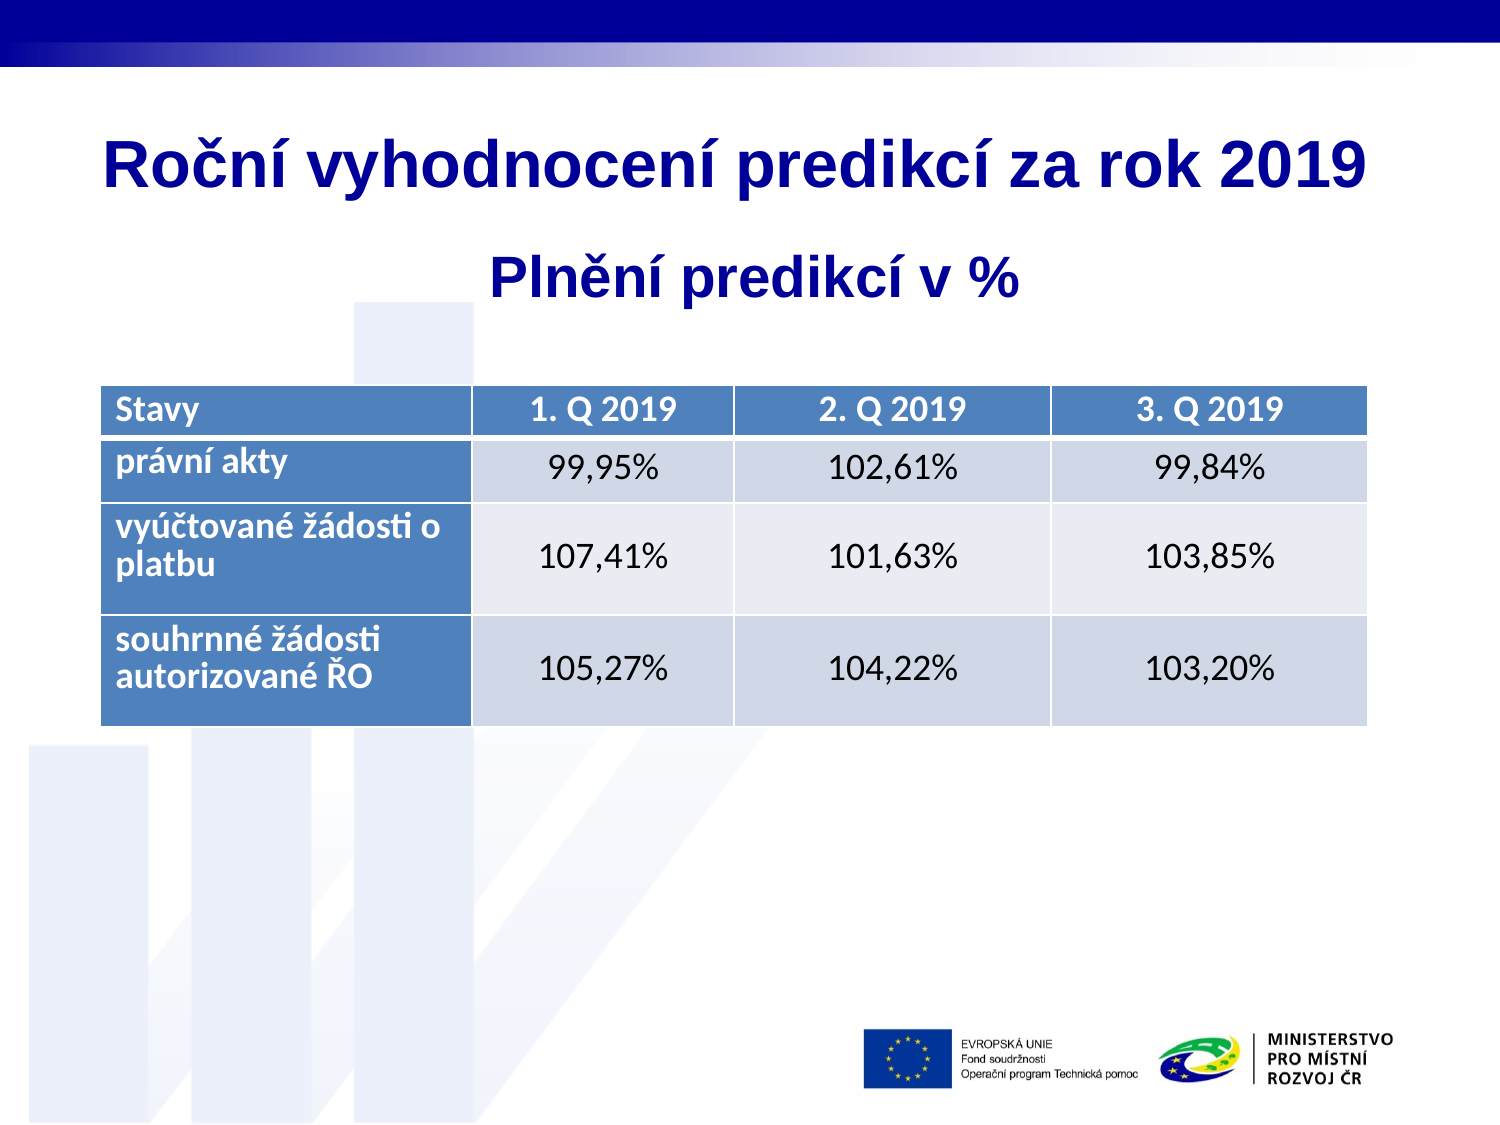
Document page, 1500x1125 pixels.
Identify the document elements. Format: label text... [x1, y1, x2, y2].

table_cell 99,84% [1052, 441, 1367, 502]
table_cell 107,41% [473, 504, 733, 614]
text_box Plnění predikcí v % [135, 231, 1365, 317]
table_cell 101,63% [735, 504, 1050, 614]
table_header 3. Q 2019 [1052, 386, 1367, 435]
table_cell 105,27% [473, 616, 733, 726]
table_cell právní akty [101, 441, 471, 502]
table_header Stavy [101, 386, 471, 435]
table_cell 103,85% [1052, 504, 1367, 614]
table_header 1. Q 2019 [473, 386, 733, 435]
table_cell 102,61% [735, 441, 1050, 502]
table_header 2. Q 2019 [735, 386, 1050, 435]
picture [29, 302, 1412, 1125]
table_cell souhrnné žádosti autorizované ŘO [101, 616, 471, 726]
title Roční vyhodnocení predikcí za rok 2019 [64, 113, 1425, 220]
table_cell vyúčtované žádosti o platbu [101, 504, 471, 614]
table_cell 103,20% [1052, 616, 1367, 726]
table_cell 99,95% [473, 441, 733, 502]
table_cell 104,22% [735, 616, 1050, 726]
